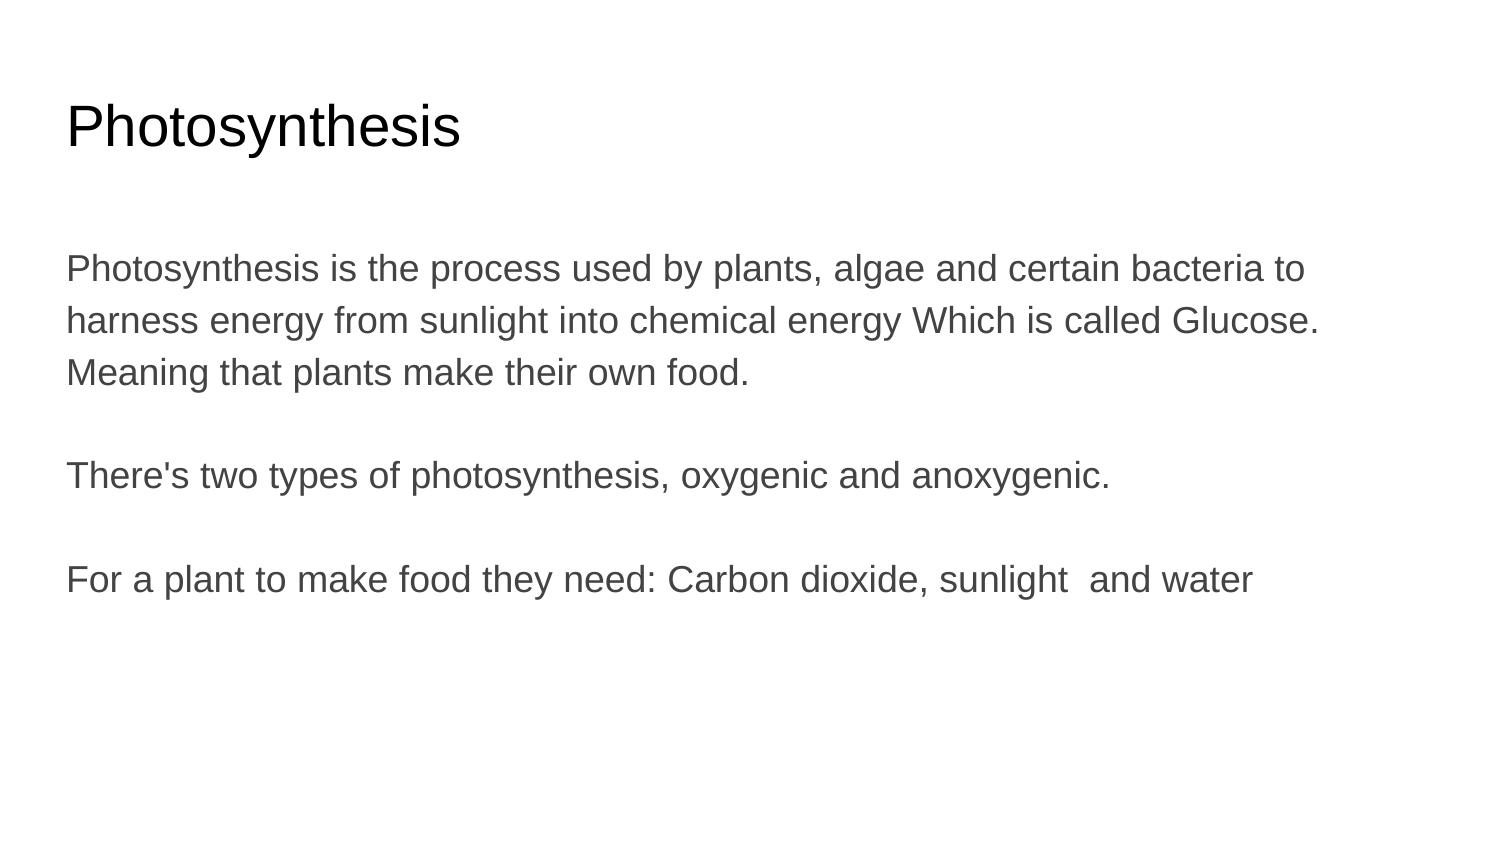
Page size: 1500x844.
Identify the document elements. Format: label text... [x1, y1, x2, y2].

title Photosynthesis [51, 72, 1449, 167]
list Photosynthesis is the process used by plants, algae and certain bacteria to harness energy from sunlight into chemical energy Which is called Glucose. Meaning that plants make their own food. There's two types of photosynthesis, oxygenic and anoxygenic. For a plant to make food they need: Carbon dioxide, sunlight and water [51, 177, 1449, 738]
